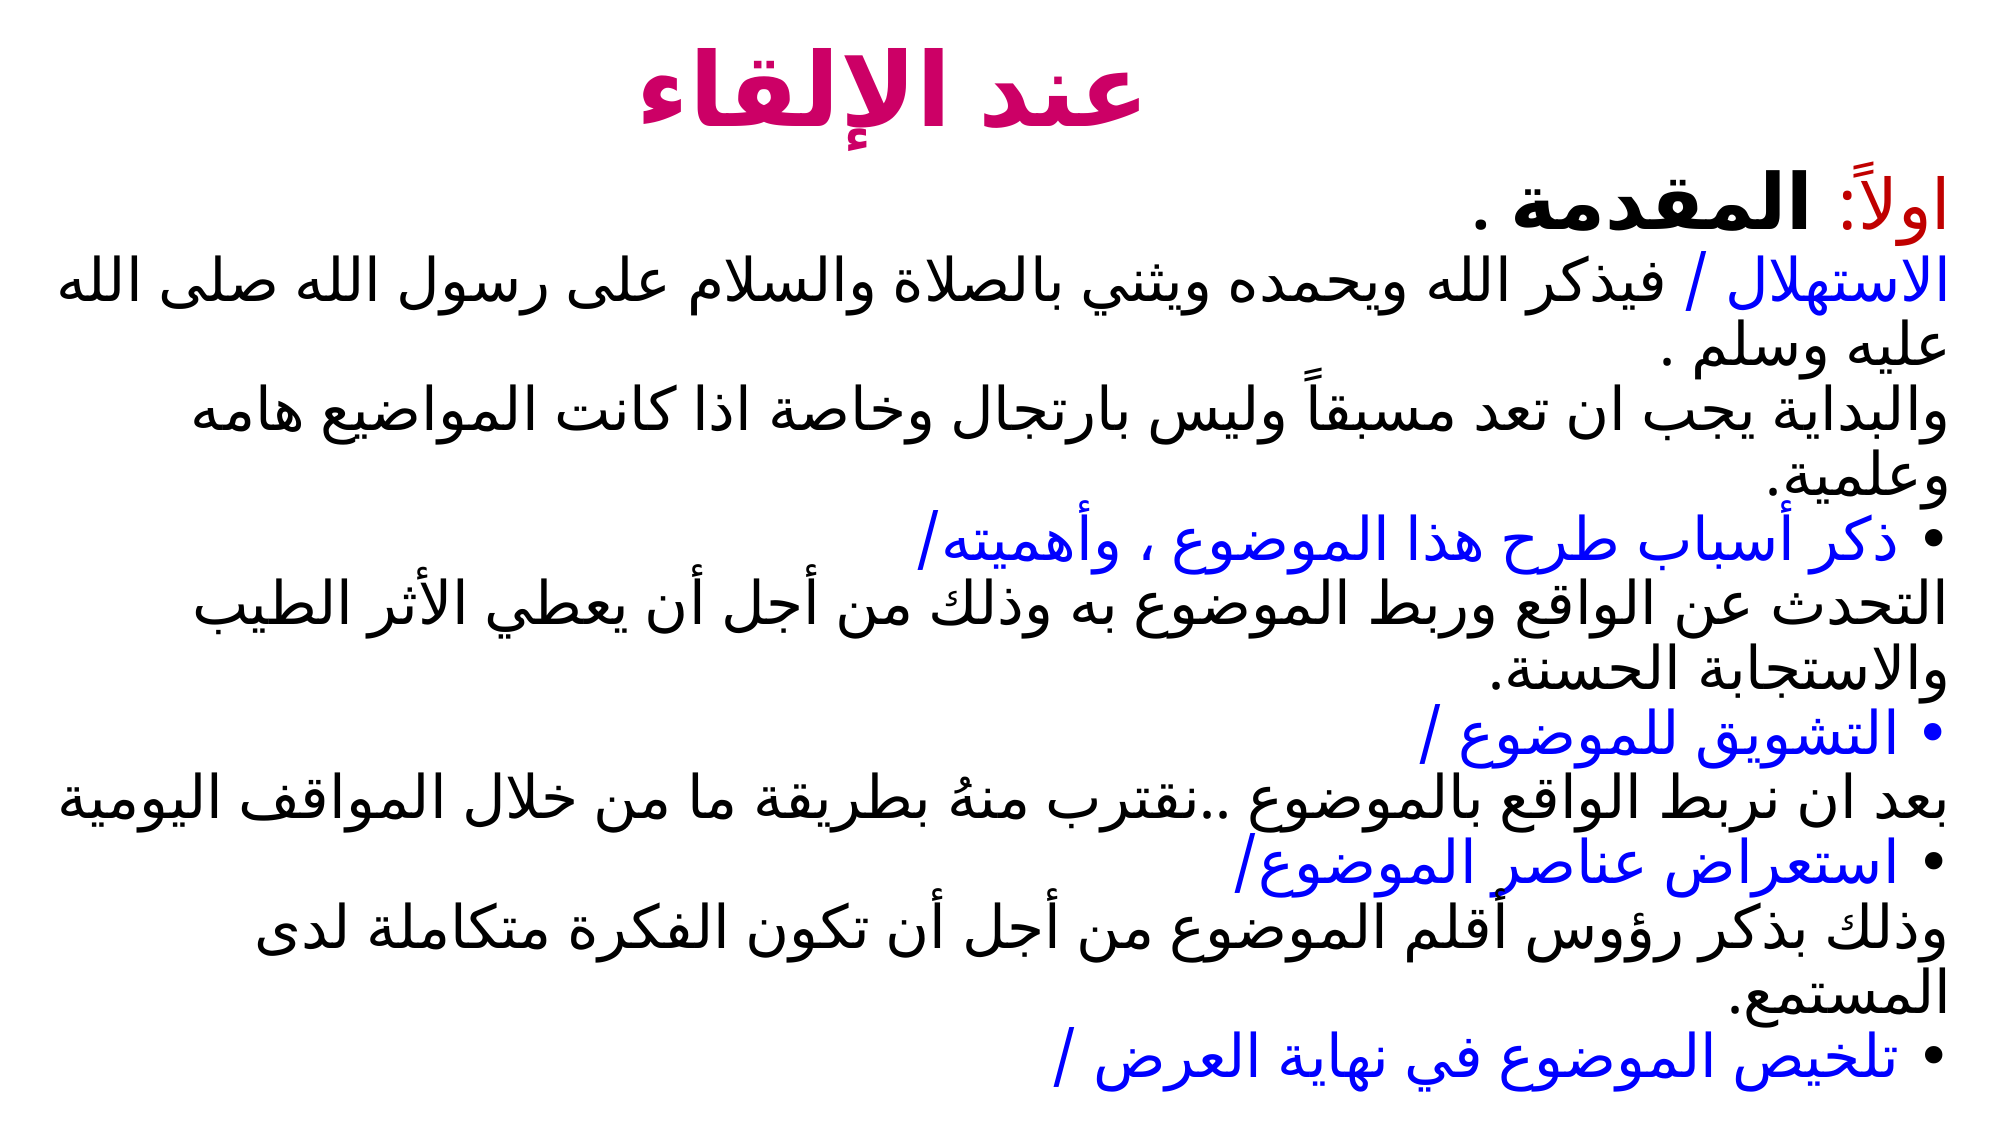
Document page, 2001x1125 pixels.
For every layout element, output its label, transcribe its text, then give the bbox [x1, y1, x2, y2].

title عند الإلقاء اولاً: المقدمة . الاستهلال / فيذكر الله ويحمده ويثني بالصلاة والسلام على رسول الله صلى الله عليه وسلم . والبداية يجب ان تعد مسبقاً وليس بارتجال وخاصة اذا كانت المواضيع هامه وعلمية. • ذكر أسباب طرح هذا الموضوع ، وأهميته/ التحدث عن الواقع وربط الموضوع به وذلك من أجل أن يعطي الأثر الطيب والاستجابة الحسنة. • التشويق للموضوع / بعد ان نربط الواقع بالموضوع ..نقترب منهُ بطريقة ما من خلال المواقف اليومية • استعراض عناصر الموضوع/ وذلك بذكر رؤوس أقلم الموضوع من أجل أن تكون الفكرة متكاملة لدى المستمع. • تلخيص الموضوع في نهاية العرض / [29, 23, 1967, 1106]
